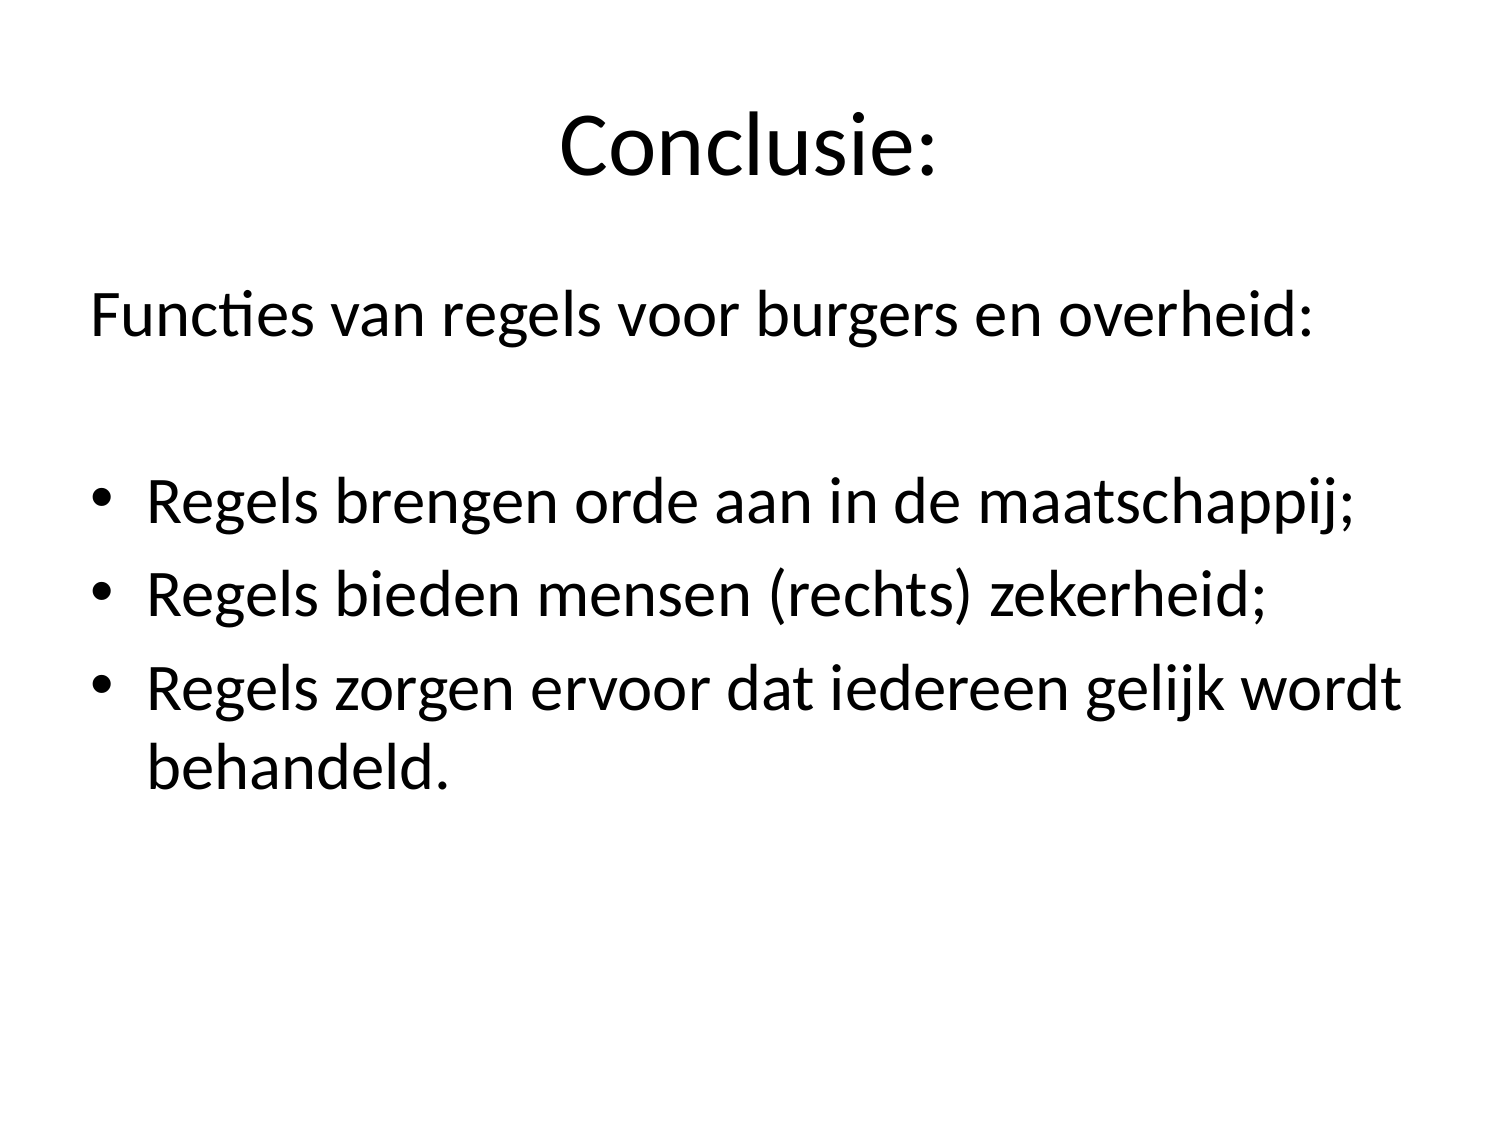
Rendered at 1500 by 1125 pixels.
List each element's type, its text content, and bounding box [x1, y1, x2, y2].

list Functies van regels voor burgers en overheid: Regels brengen orde aan in de maatschappij; Regels bieden mensen (rechts) zekerheid; Regels zorgen ervoor dat iedereen gelijk wordt behandeld. [75, 262, 1425, 1005]
title Conclusie: [75, 45, 1425, 233]
